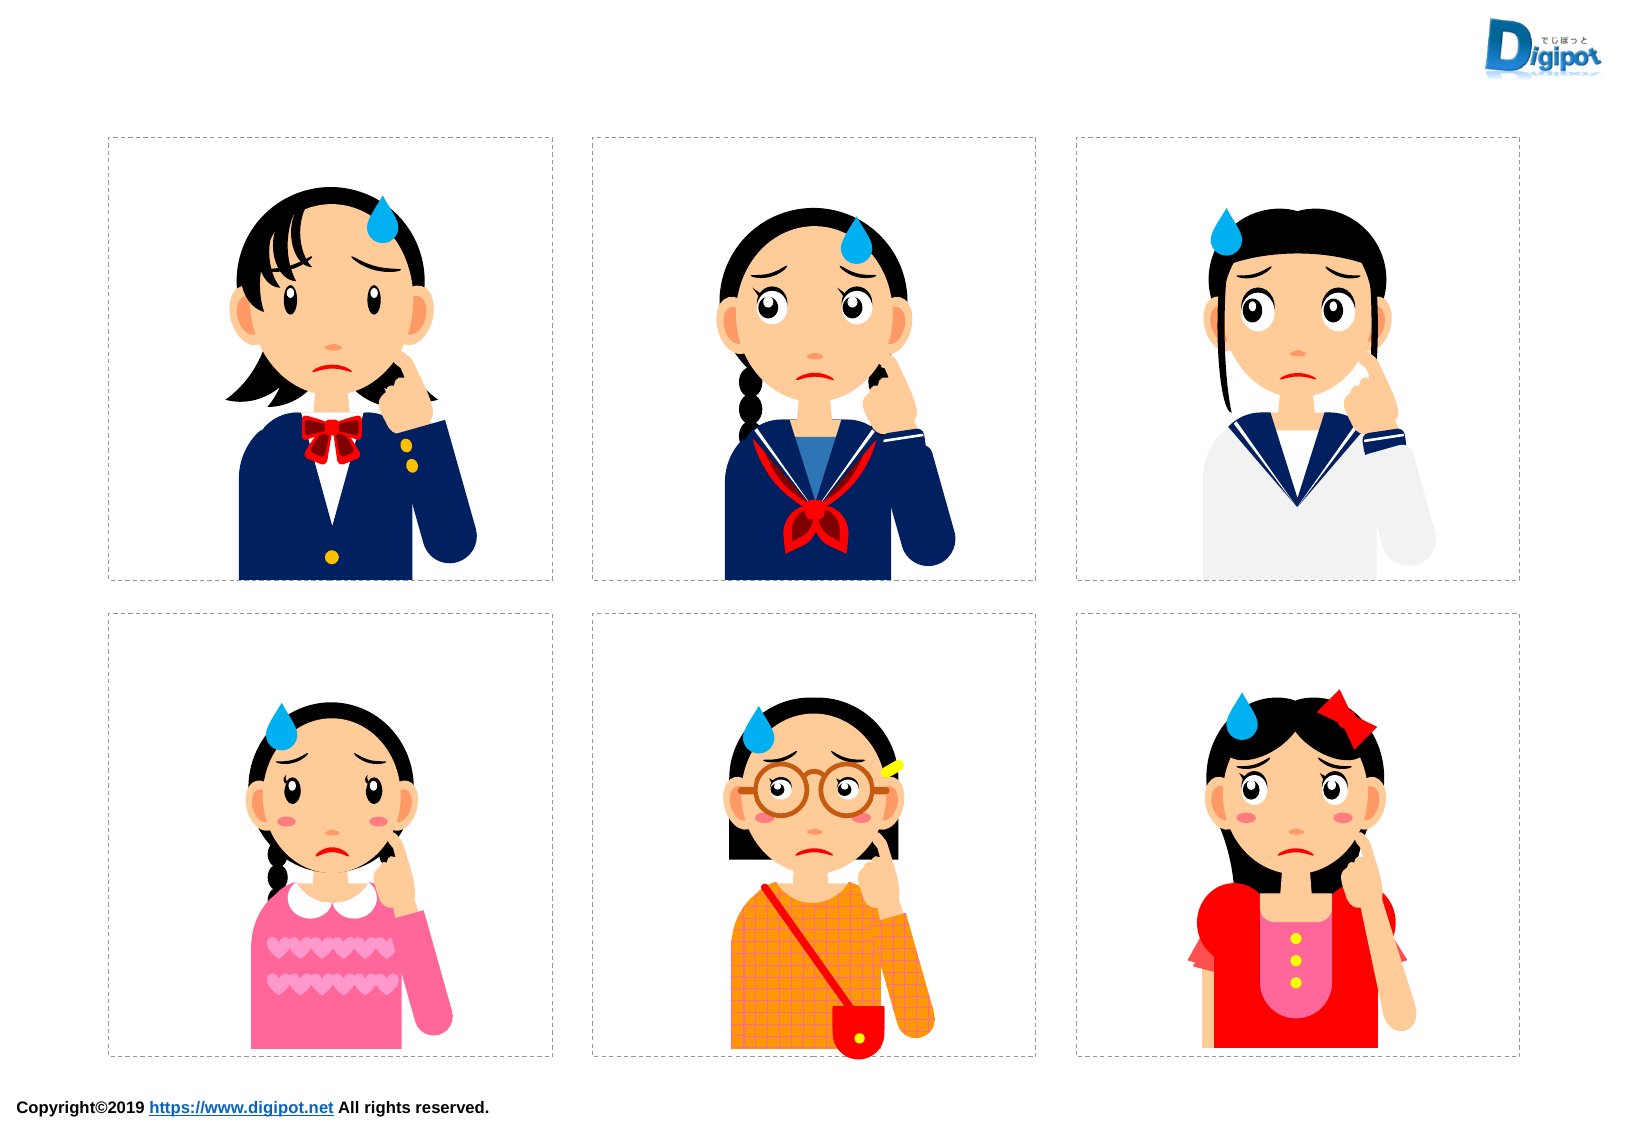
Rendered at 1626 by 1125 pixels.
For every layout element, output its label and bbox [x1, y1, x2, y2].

picture [1485, 18, 1602, 82]
text_box [1189, 692, 1406, 1048]
text_box [246, 702, 442, 1049]
text_box [225, 186, 466, 580]
text_box [723, 697, 924, 1060]
text_box [717, 207, 947, 580]
text_box [1202, 207, 1428, 580]
